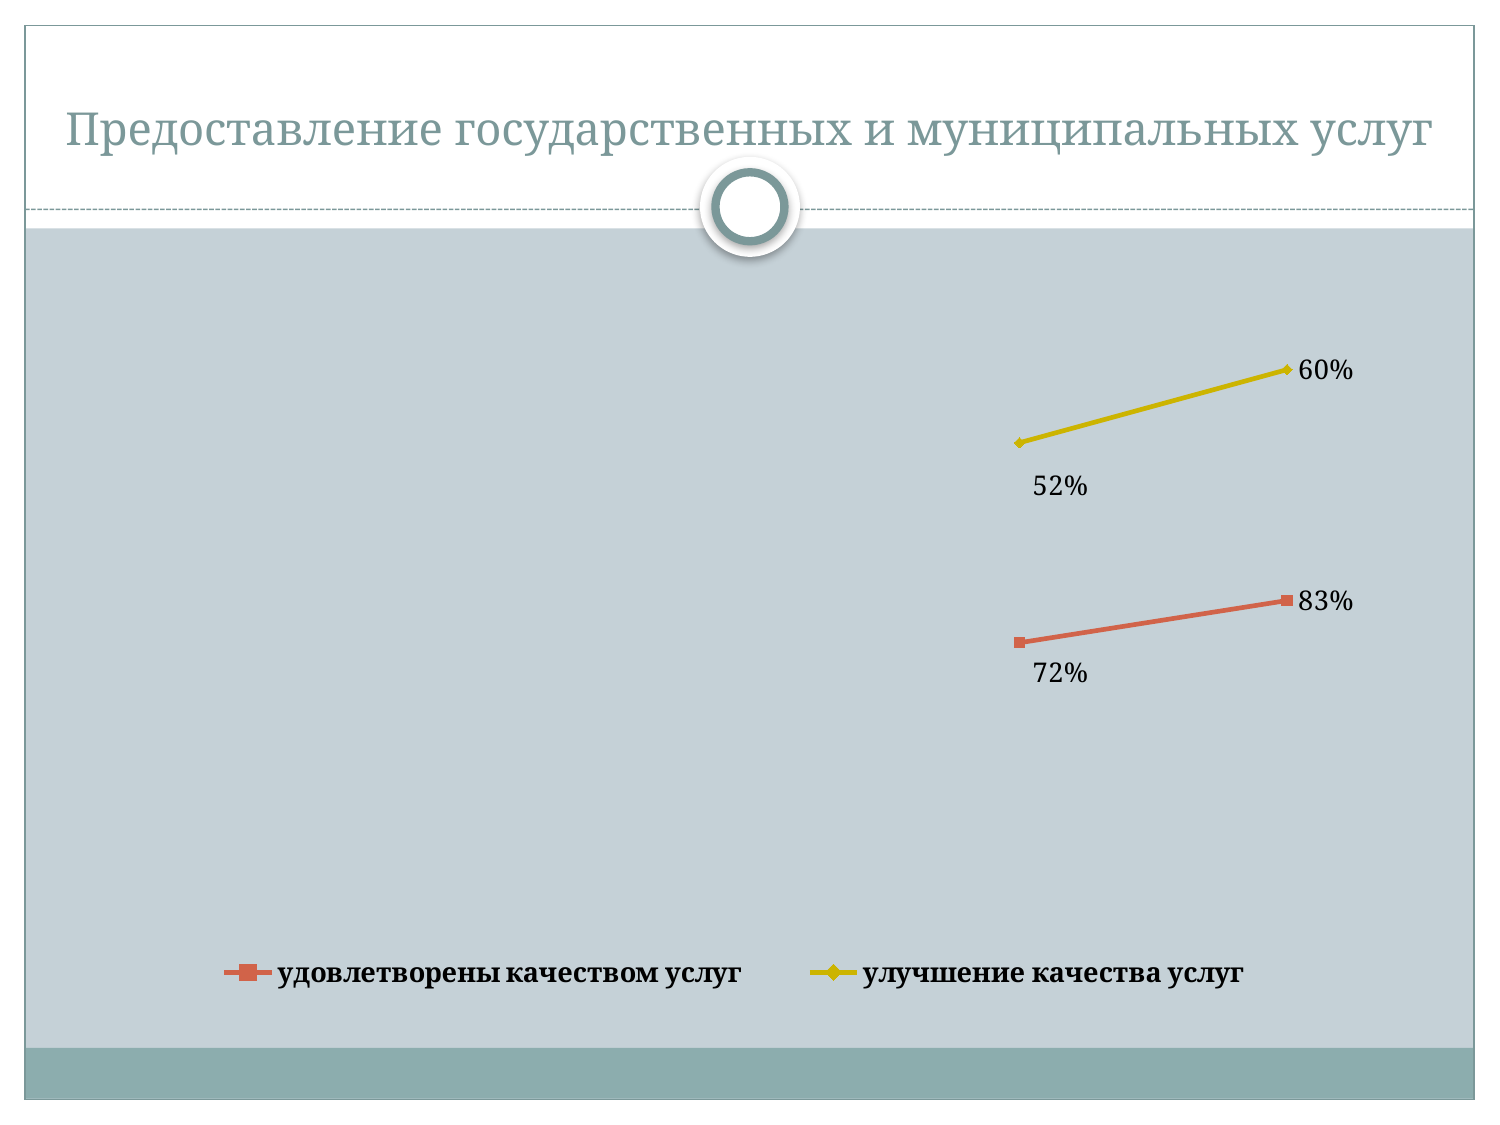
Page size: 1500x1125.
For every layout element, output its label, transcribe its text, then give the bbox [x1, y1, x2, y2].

title Предоставление государственных и муниципальных услуг [49, 37, 1450, 162]
chart [49, 250, 1445, 1001]
